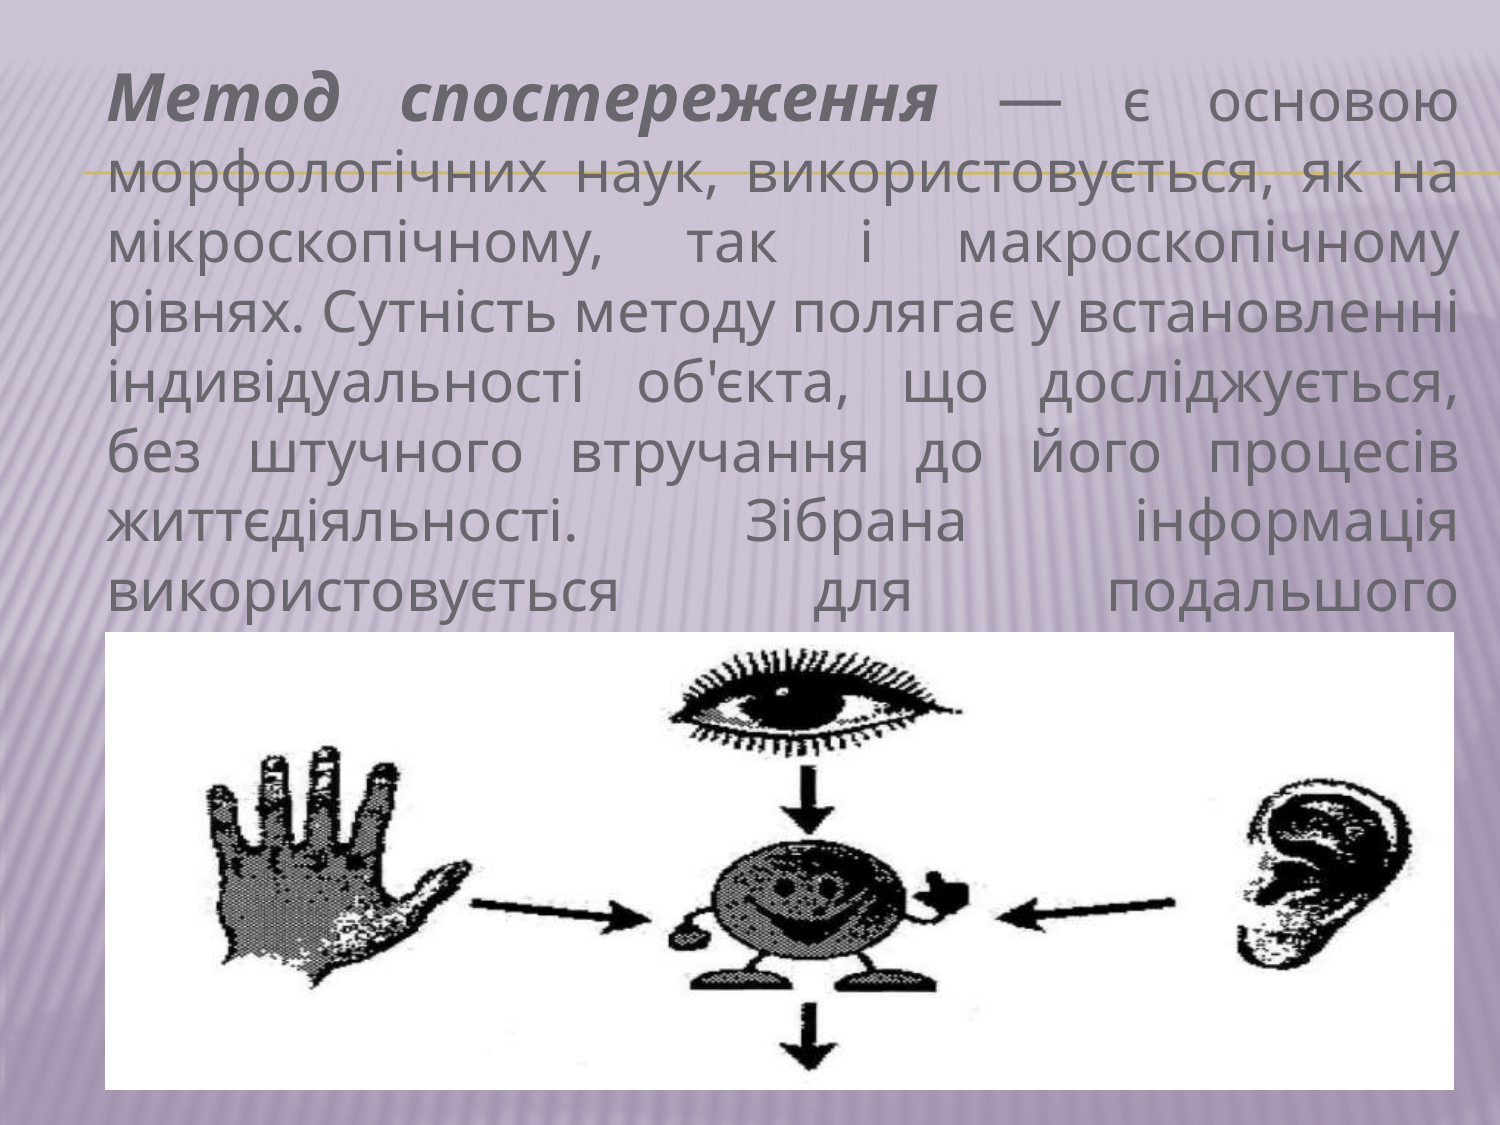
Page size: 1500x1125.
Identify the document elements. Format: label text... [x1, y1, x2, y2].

list Метод спостереження — є основою морфологічних наук, використовується, як на мікроскопічному, так і макроскопічному рівнях. Сутність методу полягає у встановленні індивідуальності об'єкта, що досліджується, без штучного втручання до його процесів життєдіяльності. Зібрана інформація використовується для подальшого дослідження. [35, 46, 1475, 998]
picture [105, 632, 1454, 1090]
